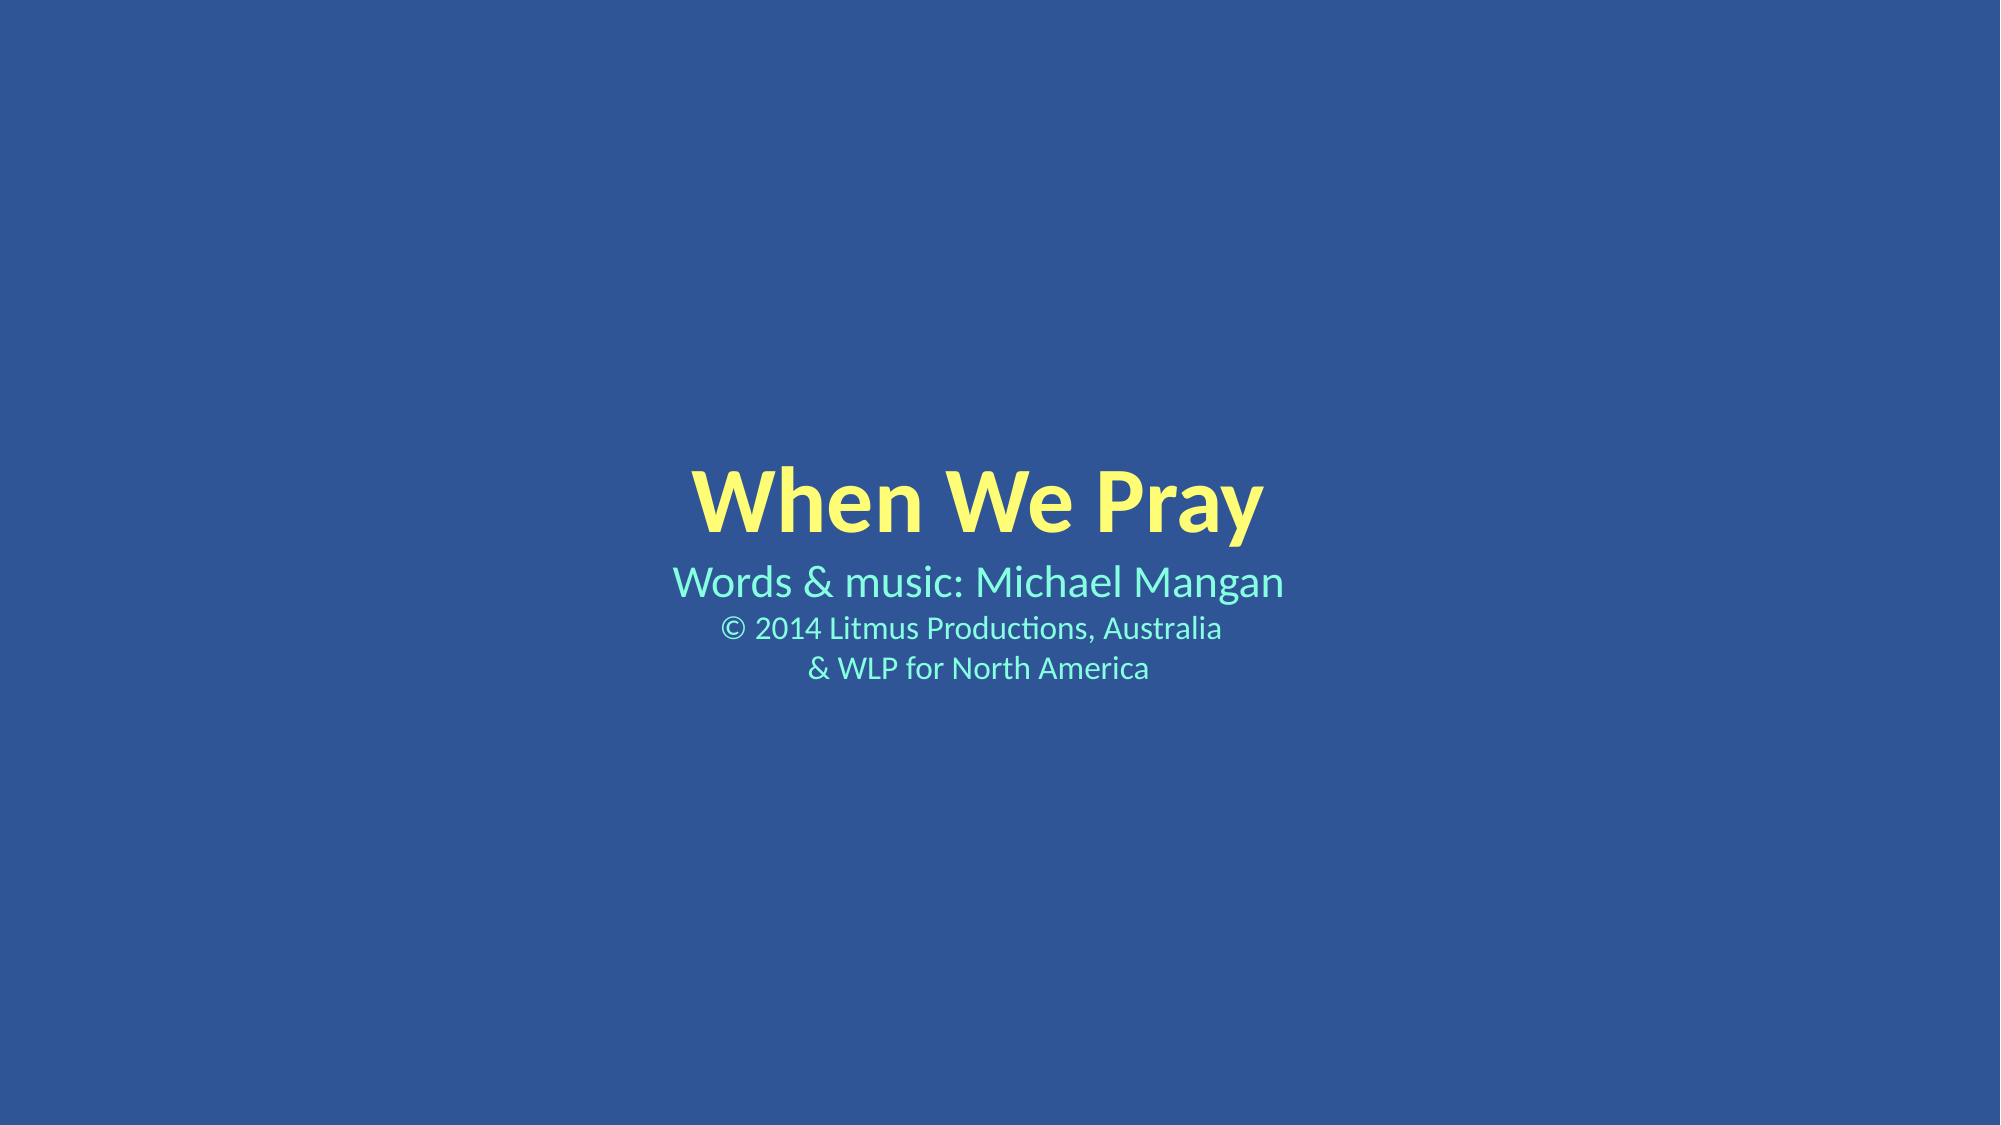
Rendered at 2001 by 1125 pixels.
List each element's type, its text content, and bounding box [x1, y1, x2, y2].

text_box When We Pray Words & music: Michael Mangan © 2014 Litmus Productions, Australia & WLP for North America [291, 403, 1667, 722]
